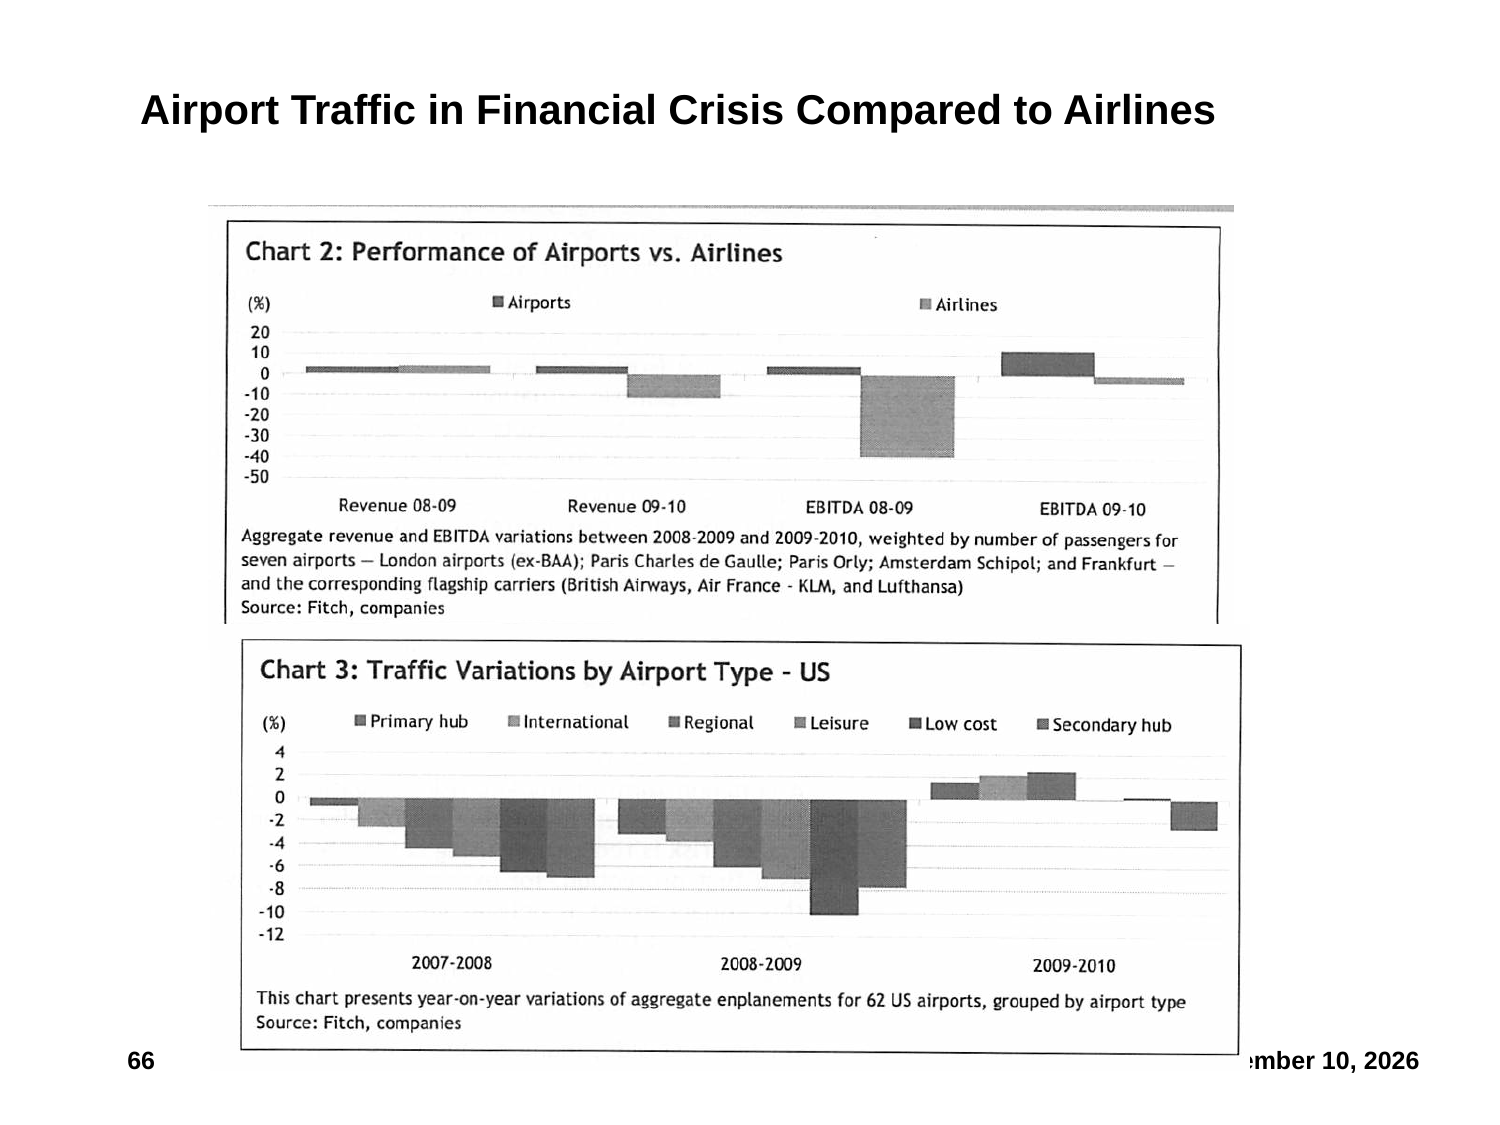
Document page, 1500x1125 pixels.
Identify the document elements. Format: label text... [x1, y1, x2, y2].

picture [208, 205, 1250, 1072]
title Airport Traffic in Financial Crisis Compared to Airlines [124, 74, 1376, 226]
